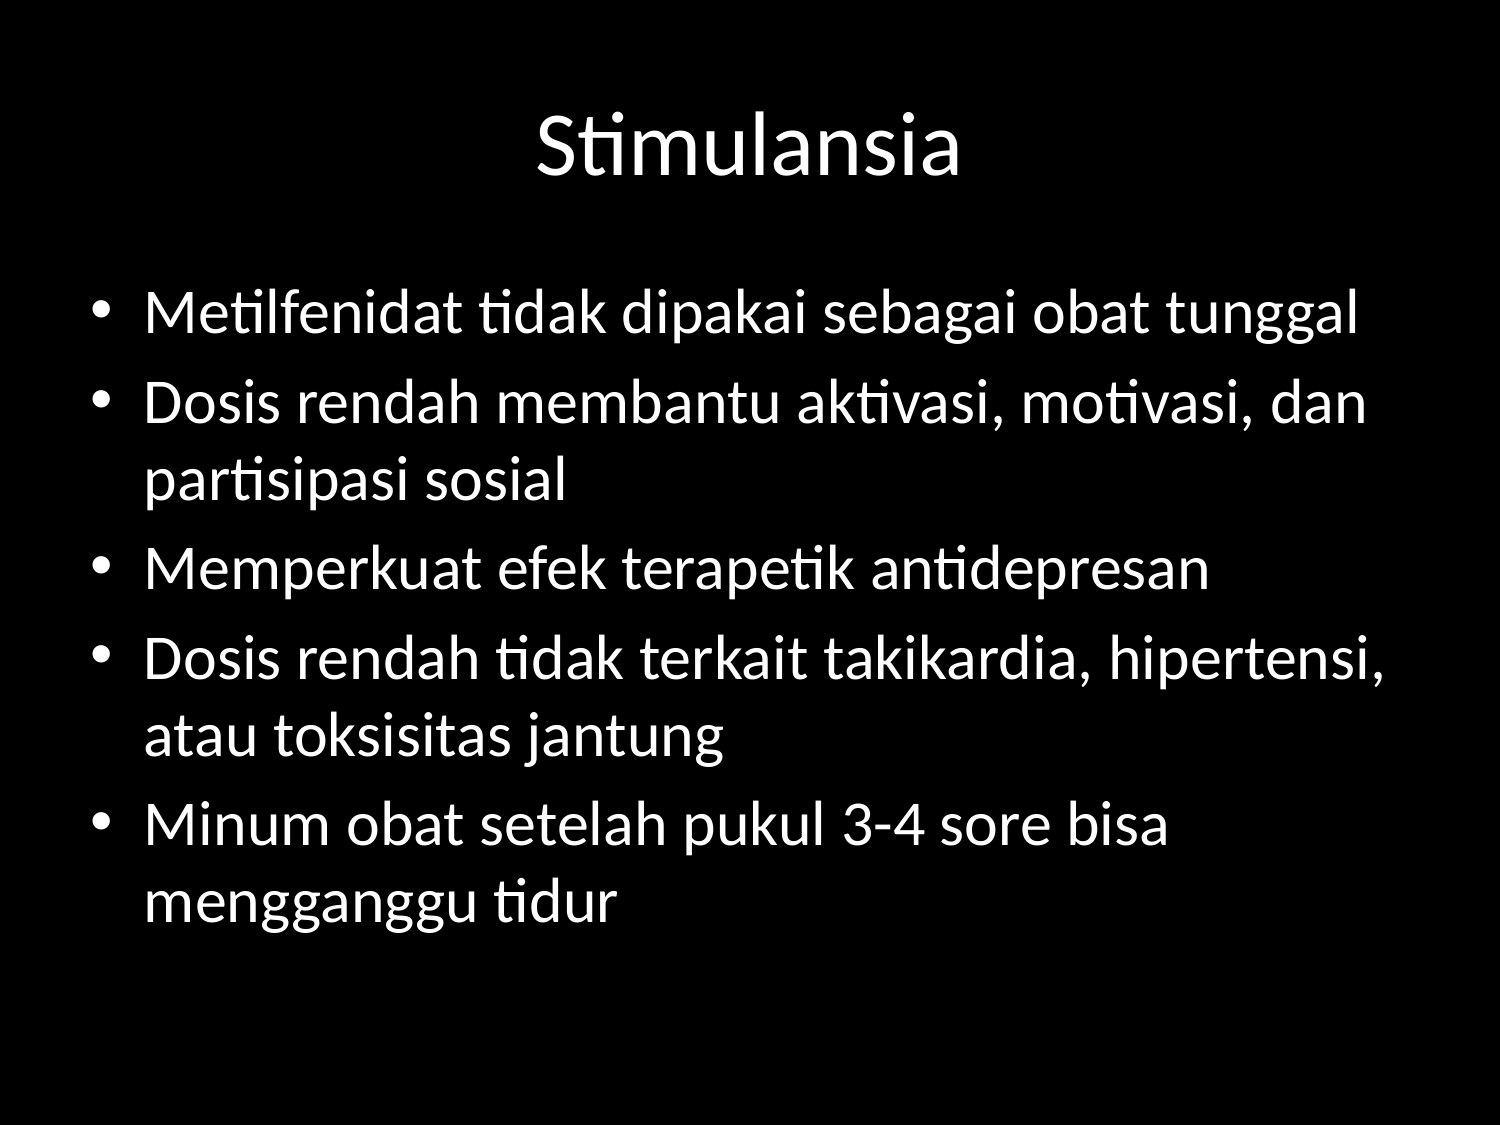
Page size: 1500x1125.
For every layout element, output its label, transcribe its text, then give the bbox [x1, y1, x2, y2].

list Metilfenidat tidak dipakai sebagai obat tunggal Dosis rendah membantu aktivasi, motivasi, dan partisipasi sosial Memperkuat efek terapetik antidepresan Dosis rendah tidak terkait takikardia, hipertensi, atau toksisitas jantung Minum obat setelah pukul 3-4 sore bisa mengganggu tidur [75, 262, 1425, 1005]
title Stimulansia [75, 45, 1425, 233]
